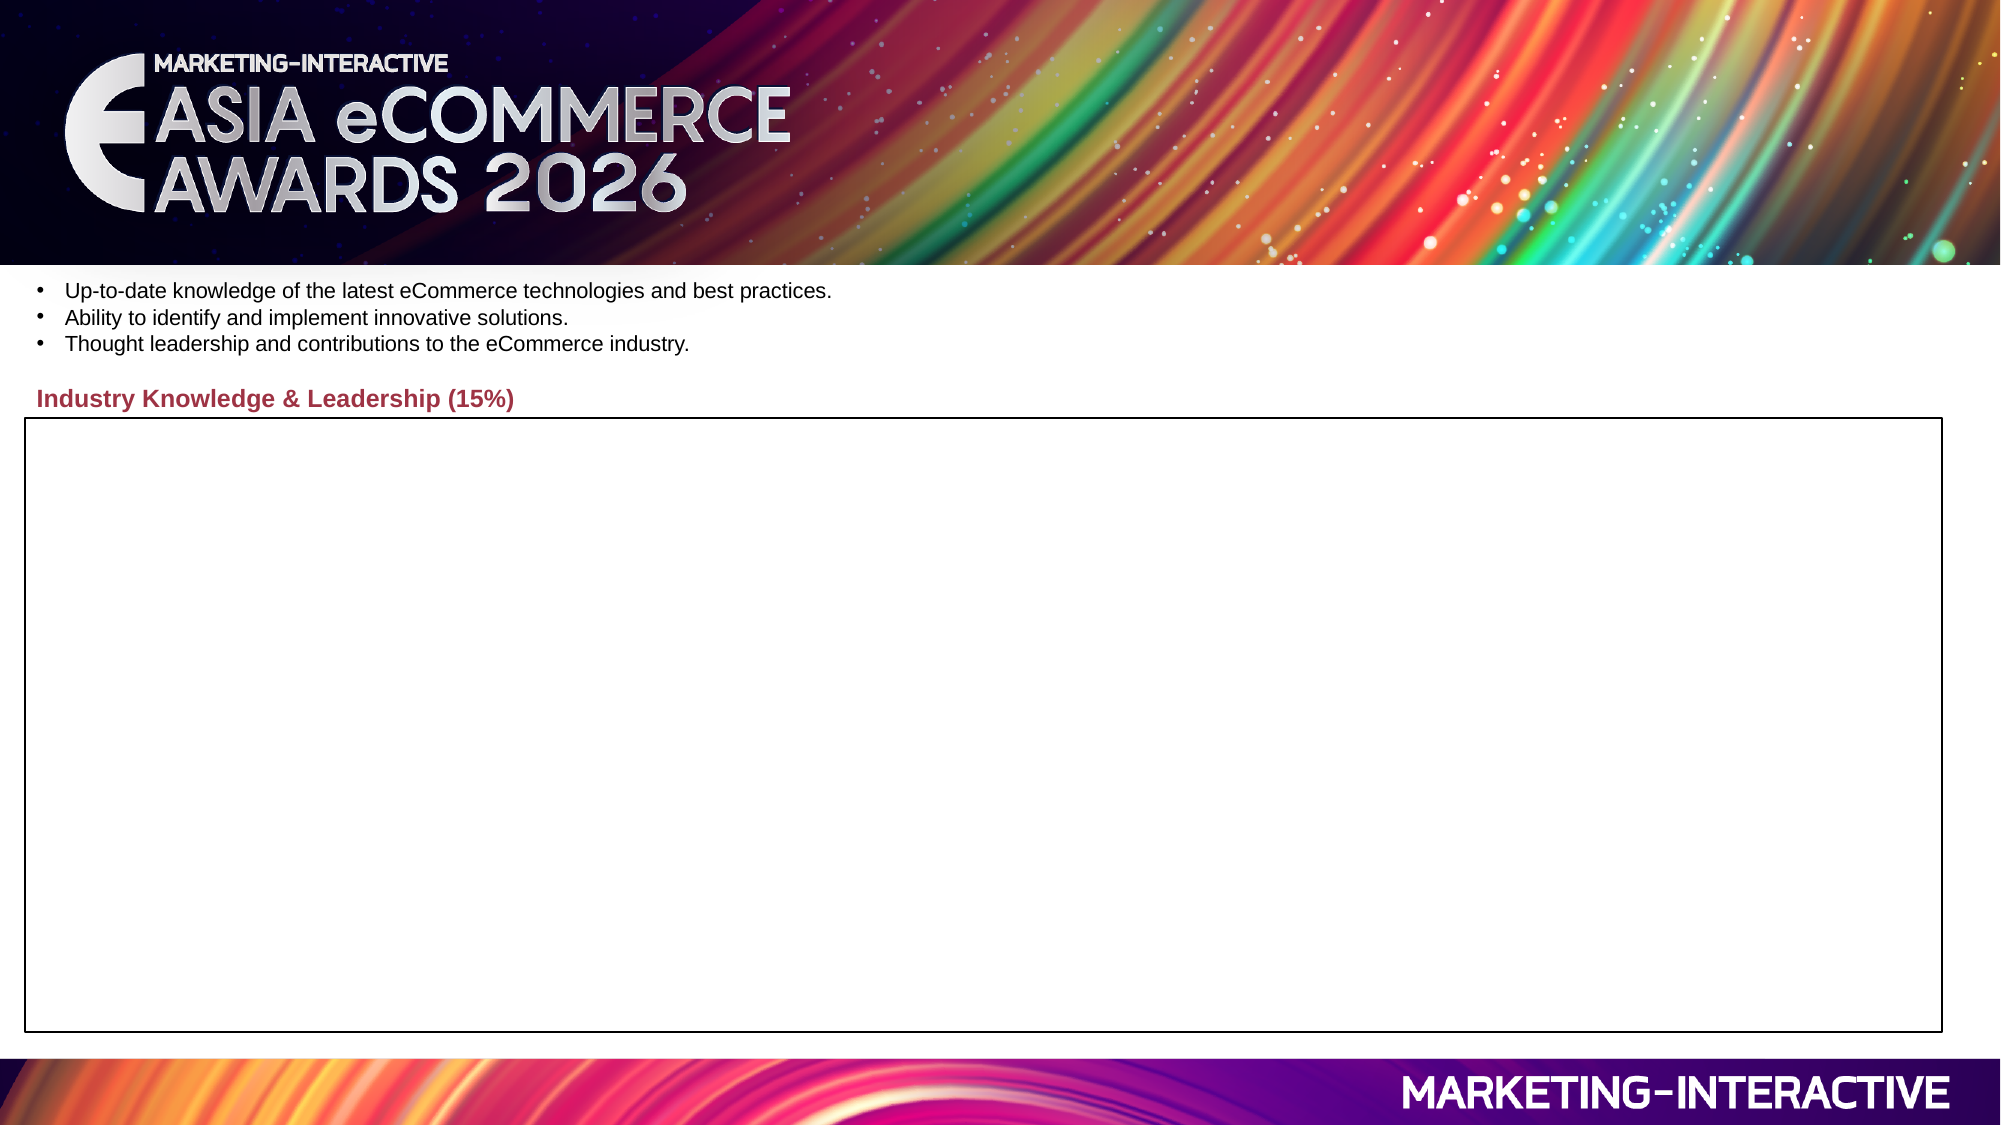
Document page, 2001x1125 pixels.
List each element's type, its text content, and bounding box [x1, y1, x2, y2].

text_box [24, 417, 1943, 1033]
picture [0, 0, 2001, 1125]
text_box Up-to-date knowledge of the latest eCommerce technologies and best practices. Ability to identify and implement innovative solutions. Thought leadership and contributions to the eCommerce industry. Industry Knowledge & Leadership (15%) [21, 269, 1940, 421]
